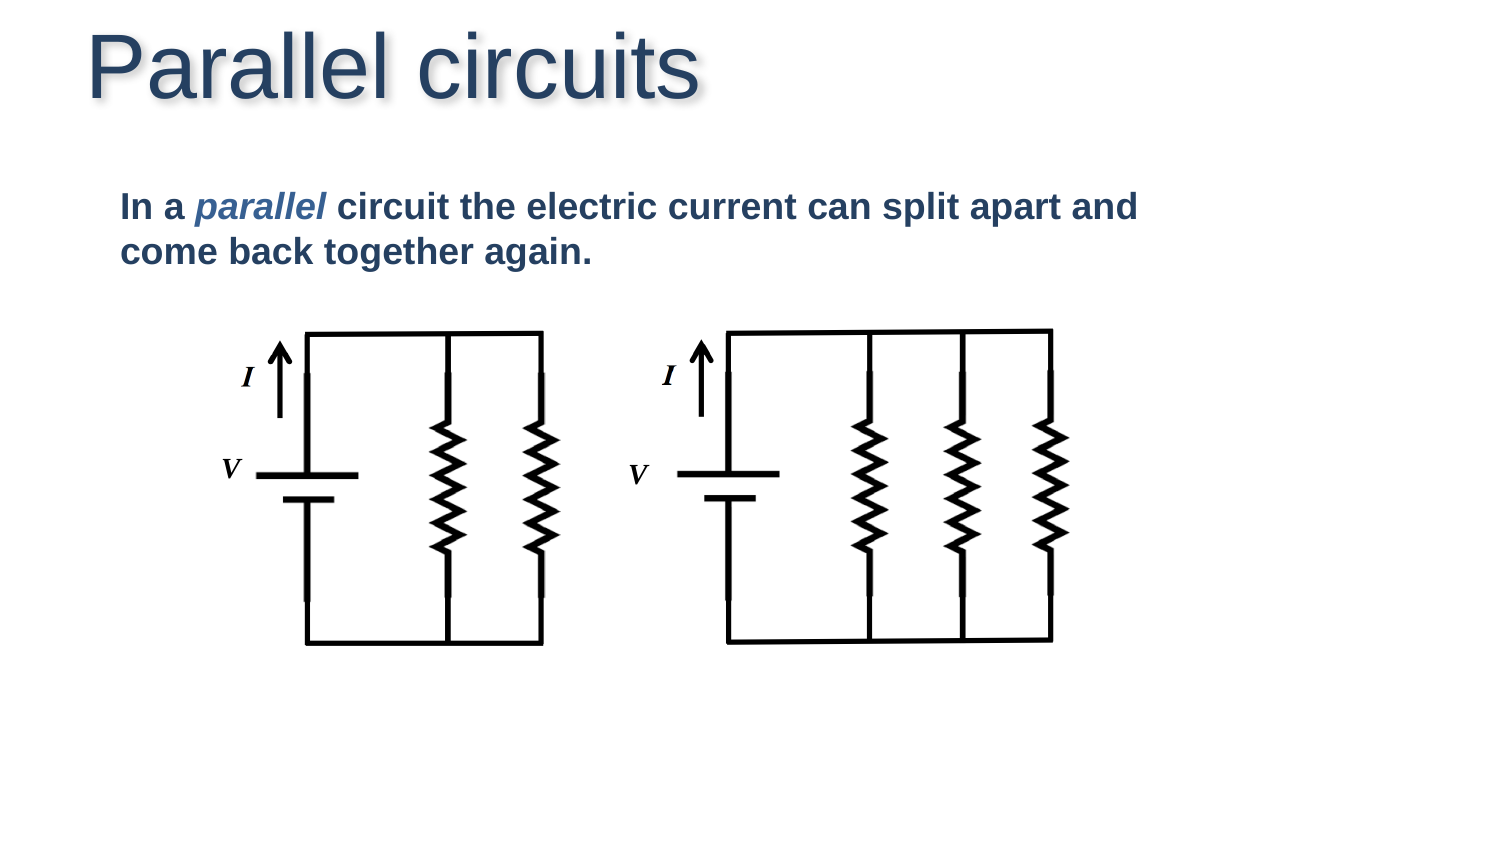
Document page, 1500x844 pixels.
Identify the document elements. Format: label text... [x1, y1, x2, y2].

text_box Parallel circuits [70, 0, 728, 206]
text_box In a parallel circuit the electric current can split apart and come back together again. [105, 174, 1215, 280]
text_box V [206, 442, 234, 492]
picture [239, 322, 1074, 650]
